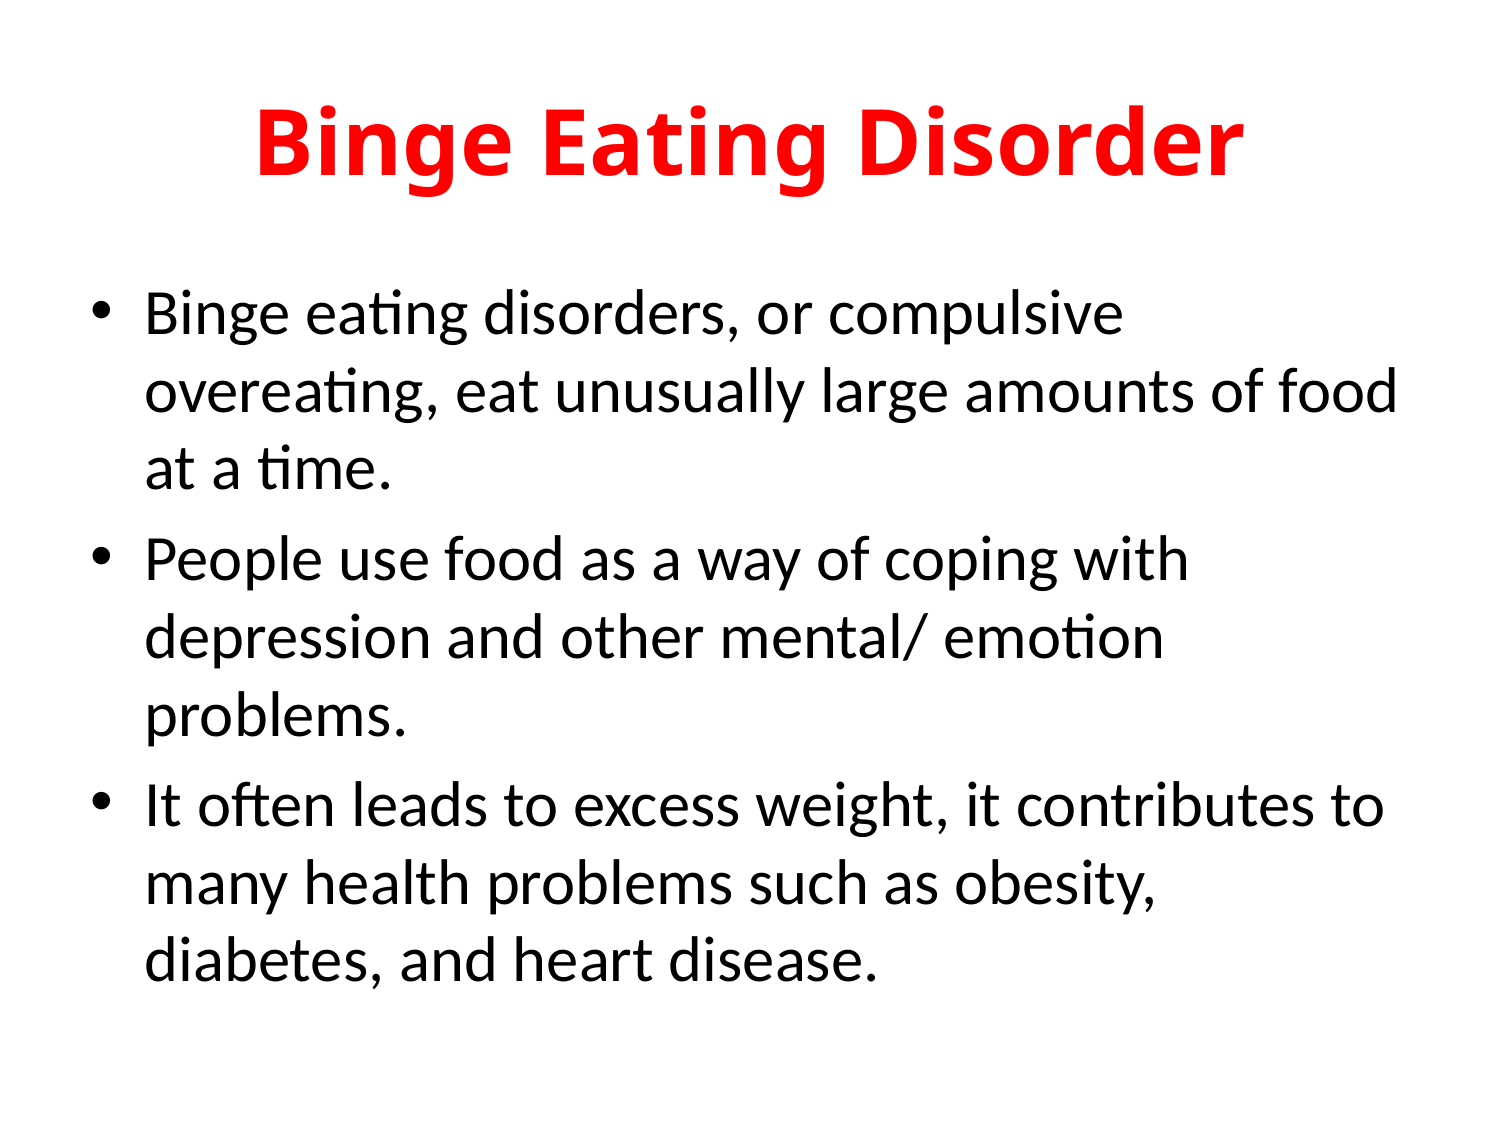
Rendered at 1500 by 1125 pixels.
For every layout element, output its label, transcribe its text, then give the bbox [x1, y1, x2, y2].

list Binge eating disorders, or compulsive overeating, eat unusually large amounts of food at a time. People use food as a way of coping with depression and other mental/ emotion problems. It often leads to excess weight, it contributes to many health problems such as obesity, diabetes, and heart disease. [75, 262, 1425, 1005]
title Binge Eating Disorder [75, 45, 1425, 233]
